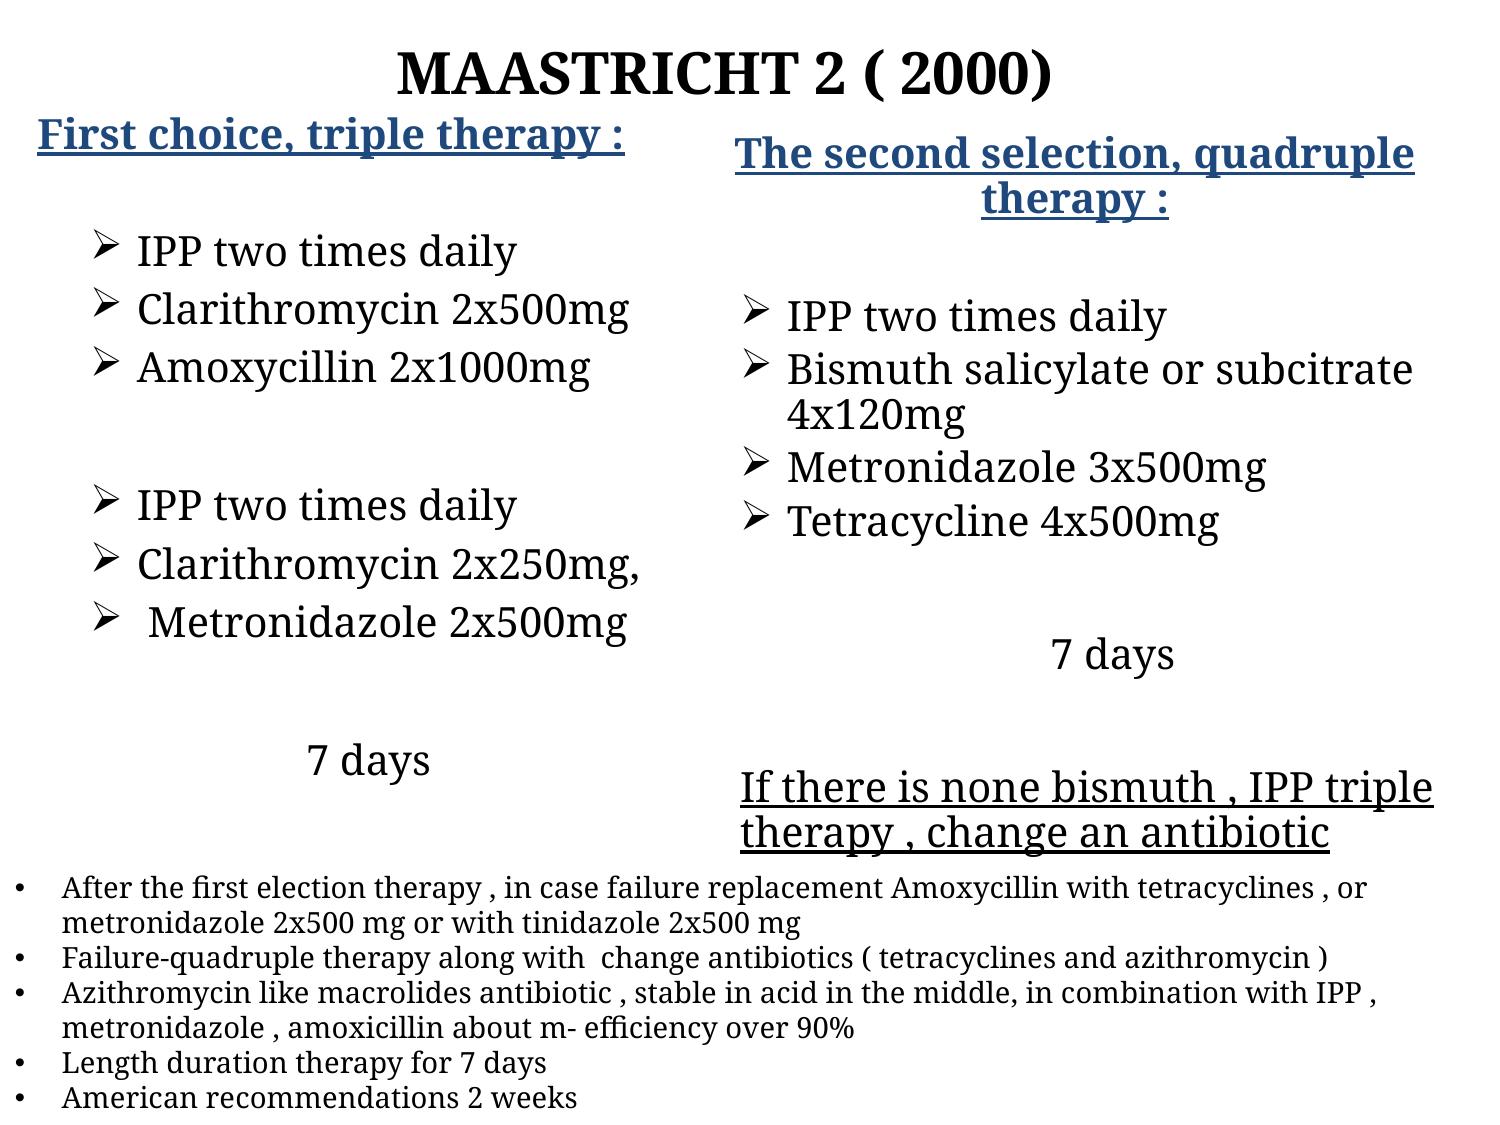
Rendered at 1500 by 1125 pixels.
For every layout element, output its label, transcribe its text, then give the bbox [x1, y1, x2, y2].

title MAASTRICHT 2 ( 2000) [50, 0, 1400, 125]
text_box After the first election therapy , in case failure replacement Amoxycillin with tetracyclines , or metronidazole 2x500 mg or with tinidazole 2x500 mg Failure-quadruple therapy along with change antibiotics ( tetracyclines and azithromycin ) Azithromycin like macrolides antibiotic , stable in acid in the middle, in combination with IPP , metronidazole , amoxicillin about m- efficiency over 90% Length duration therapy for 7 days American recommendations 2 weeks [0, 862, 1500, 1122]
list The second selection, quadruple therapy : IPP two times daily Bismuth salicylate or subcitrate 4x120mg Metronidazole 3x500mg Tetracycline 4x500mg 7 days If there is none bismuth , IPP triple therapy , change an antibiotic [650, 125, 1500, 862]
list First choice, triple therapy : IPP two times daily Clarithromycin 2x500mg Amoxycillin 2x1000mg IPP two times daily Clarithromycin 2x250mg, Metronidazole 2x500mg 7 days [0, 99, 662, 862]
